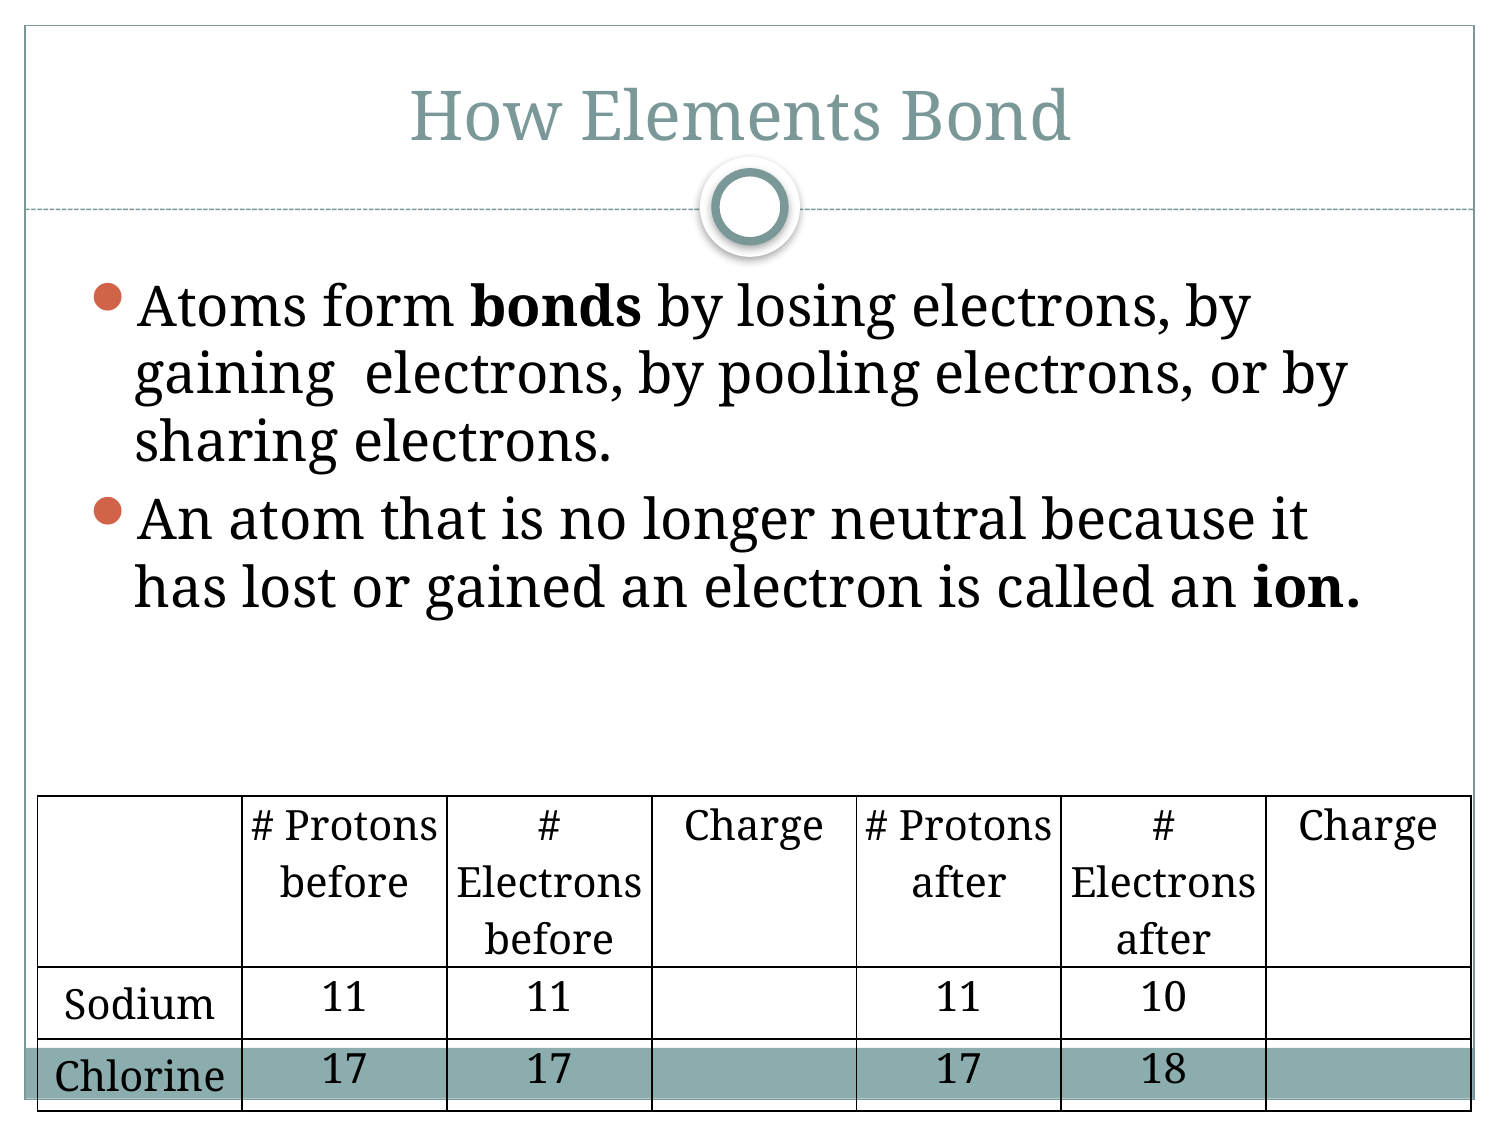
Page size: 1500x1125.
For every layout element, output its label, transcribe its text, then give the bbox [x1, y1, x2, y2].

table_cell Sodium [38, 968, 241, 1038]
table_cell 18 [1062, 1040, 1265, 1110]
table_cell [653, 1040, 856, 1110]
table_cell 17 [243, 1040, 446, 1110]
table_cell 17 [857, 1040, 1060, 1110]
table_cell 17 [448, 1040, 651, 1110]
list Atoms form bonds by losing electrons, by gaining electrons, by pooling electrons, or by sharing electrons. An atom that is no longer neutral because it has lost or gained an electron is called an ion. [75, 262, 1425, 713]
table_cell 11 [857, 968, 1060, 1038]
table_cell Chlorine [38, 1040, 241, 1110]
table_header Charge [1267, 797, 1470, 966]
table_header # Electrons after [1062, 797, 1265, 966]
table_cell 10 [1062, 968, 1265, 1038]
table_header # Protons after [857, 797, 1060, 966]
table_header [38, 797, 241, 966]
table_cell [1267, 1040, 1470, 1110]
title How Elements Bond [49, 37, 1450, 162]
table_header # Protons before [243, 797, 446, 966]
table_cell 11 [243, 968, 446, 1038]
table_cell [653, 968, 856, 1038]
table_header Charge [653, 797, 856, 966]
table_header # Electrons before [448, 797, 651, 966]
table_cell 11 [448, 968, 651, 1038]
table_cell [1267, 968, 1470, 1038]
